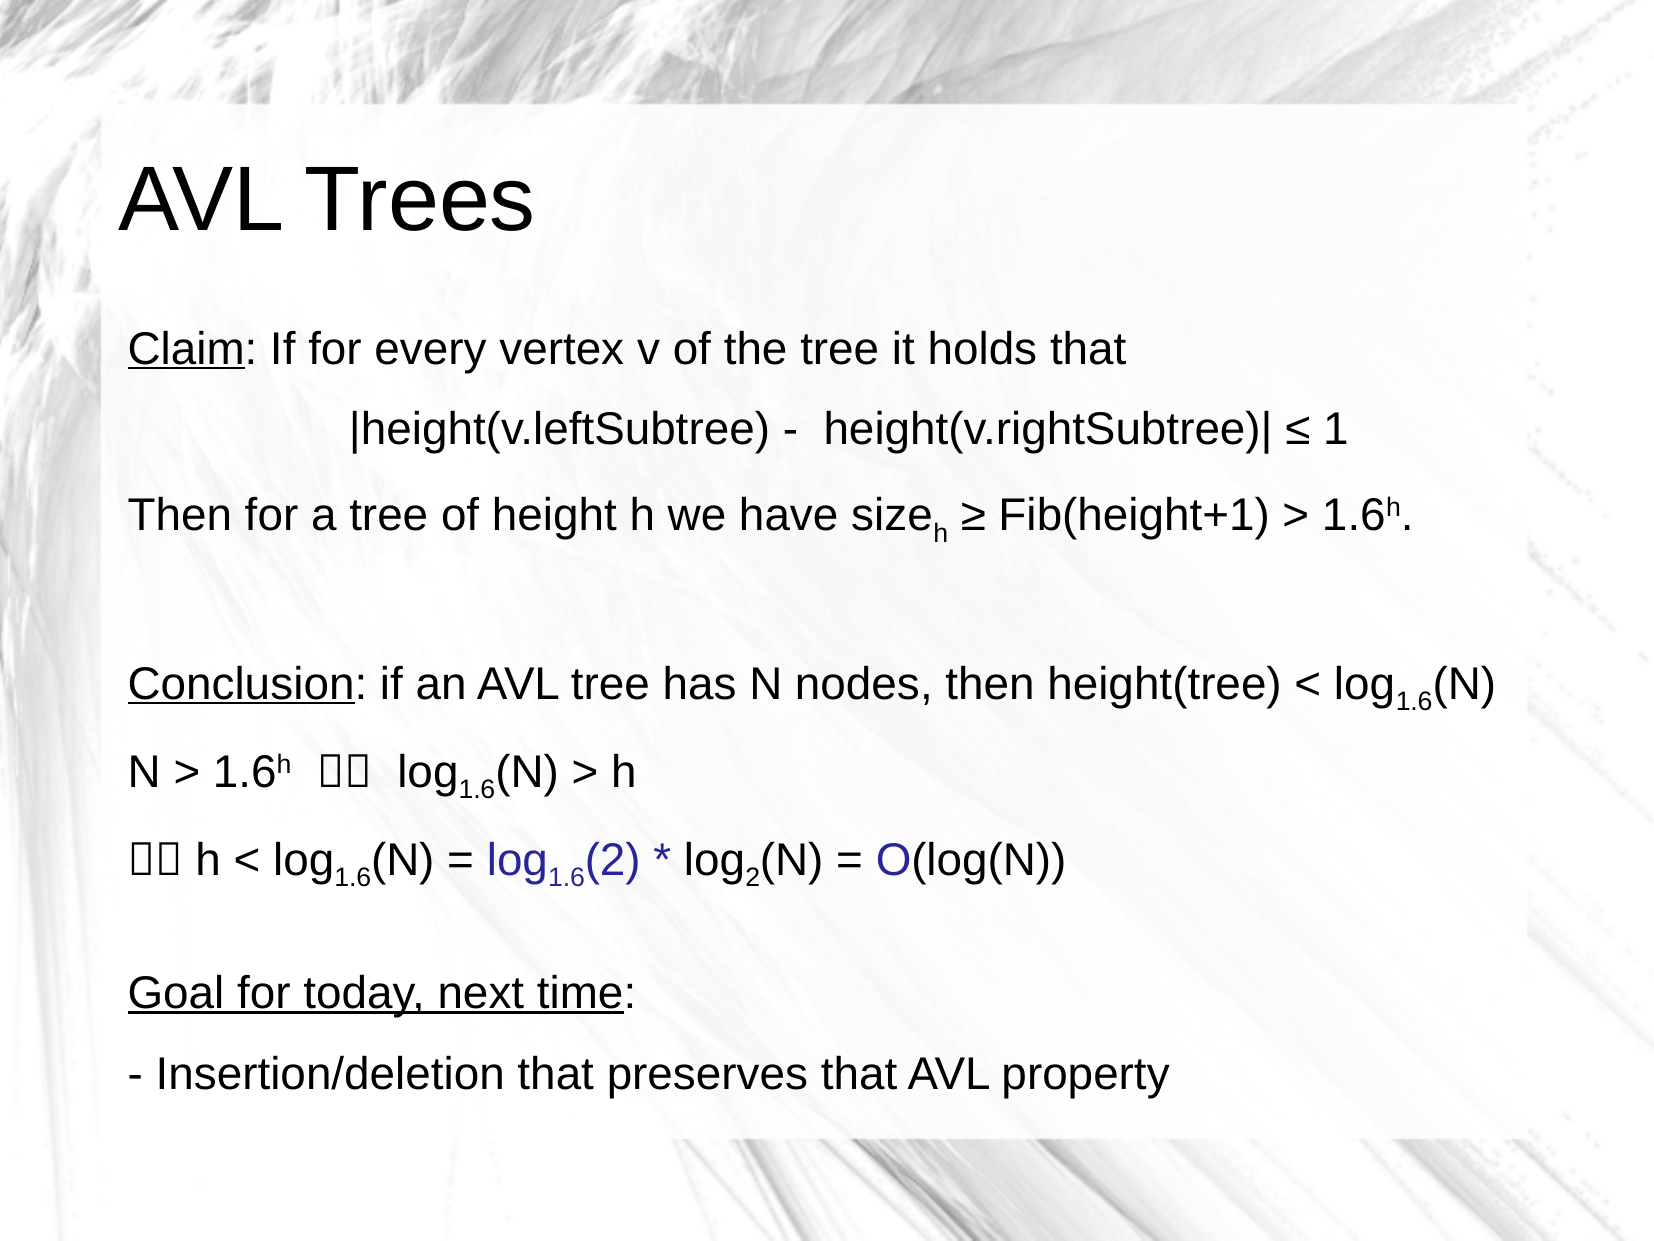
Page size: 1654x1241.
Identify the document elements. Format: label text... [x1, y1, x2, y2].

picture [0, 0, 1654, 1241]
title AVL Trees [118, 93, 1506, 299]
list Claim: If for every vertex v of the tree it holds that |height(v.leftSubtree) - height(v.rightSubtree)| ≤ 1 Then for a tree of height h we have sizeh ≥ Fib(height+1) > 1.6h. Conclusion: if an AVL tree has N nodes, then height(tree) < log1.6(N) N > 1.6h  log1.6(N) > h  h < log1.6(N) = log1.6(2) * log2(N) = O(log(N)) Goal for today, next time: - Insertion/deletion that preserves that AVL property [118, 319, 1571, 1109]
